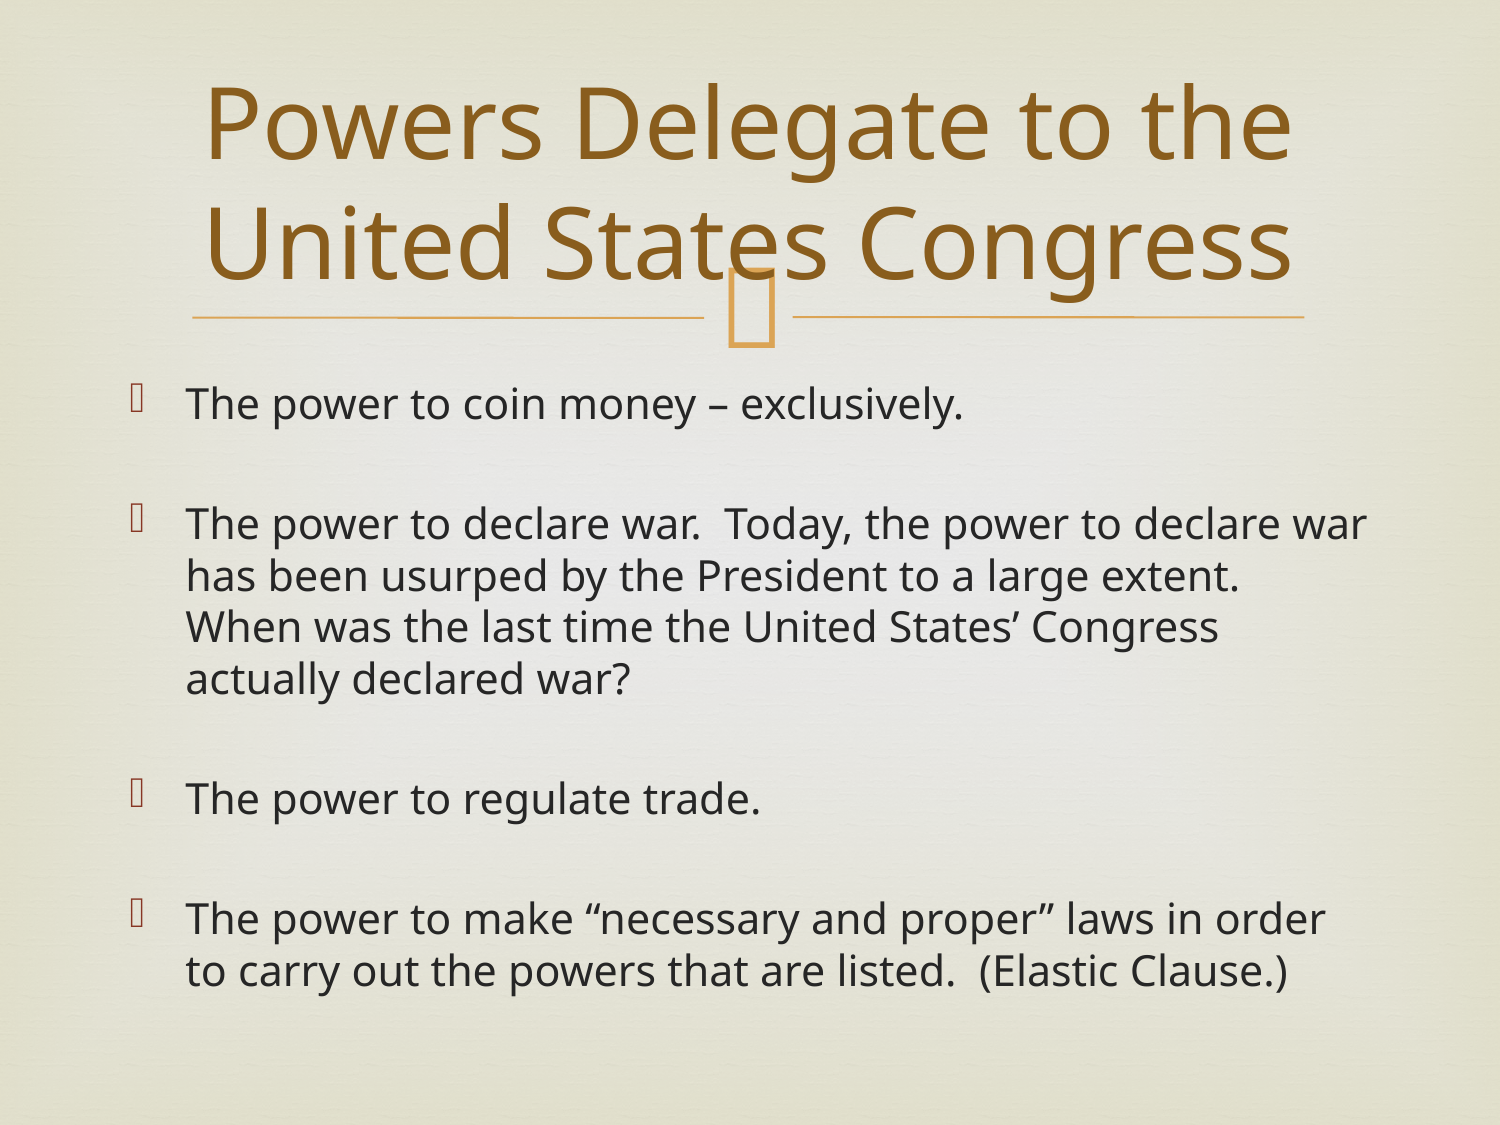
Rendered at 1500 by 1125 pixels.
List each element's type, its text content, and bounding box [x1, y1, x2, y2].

title Powers Delegate to the United States Congress [112, 93, 1386, 267]
list The power to coin money – exclusively. The power to declare war. Today, the power to declare war has been usurped by the President to a large extent. When was the last time the United States’ Congress actually declared war? The power to regulate trade. The power to make “necessary and proper” laws in order to carry out the powers that are listed. (Elastic Clause.) [114, 368, 1386, 1005]
